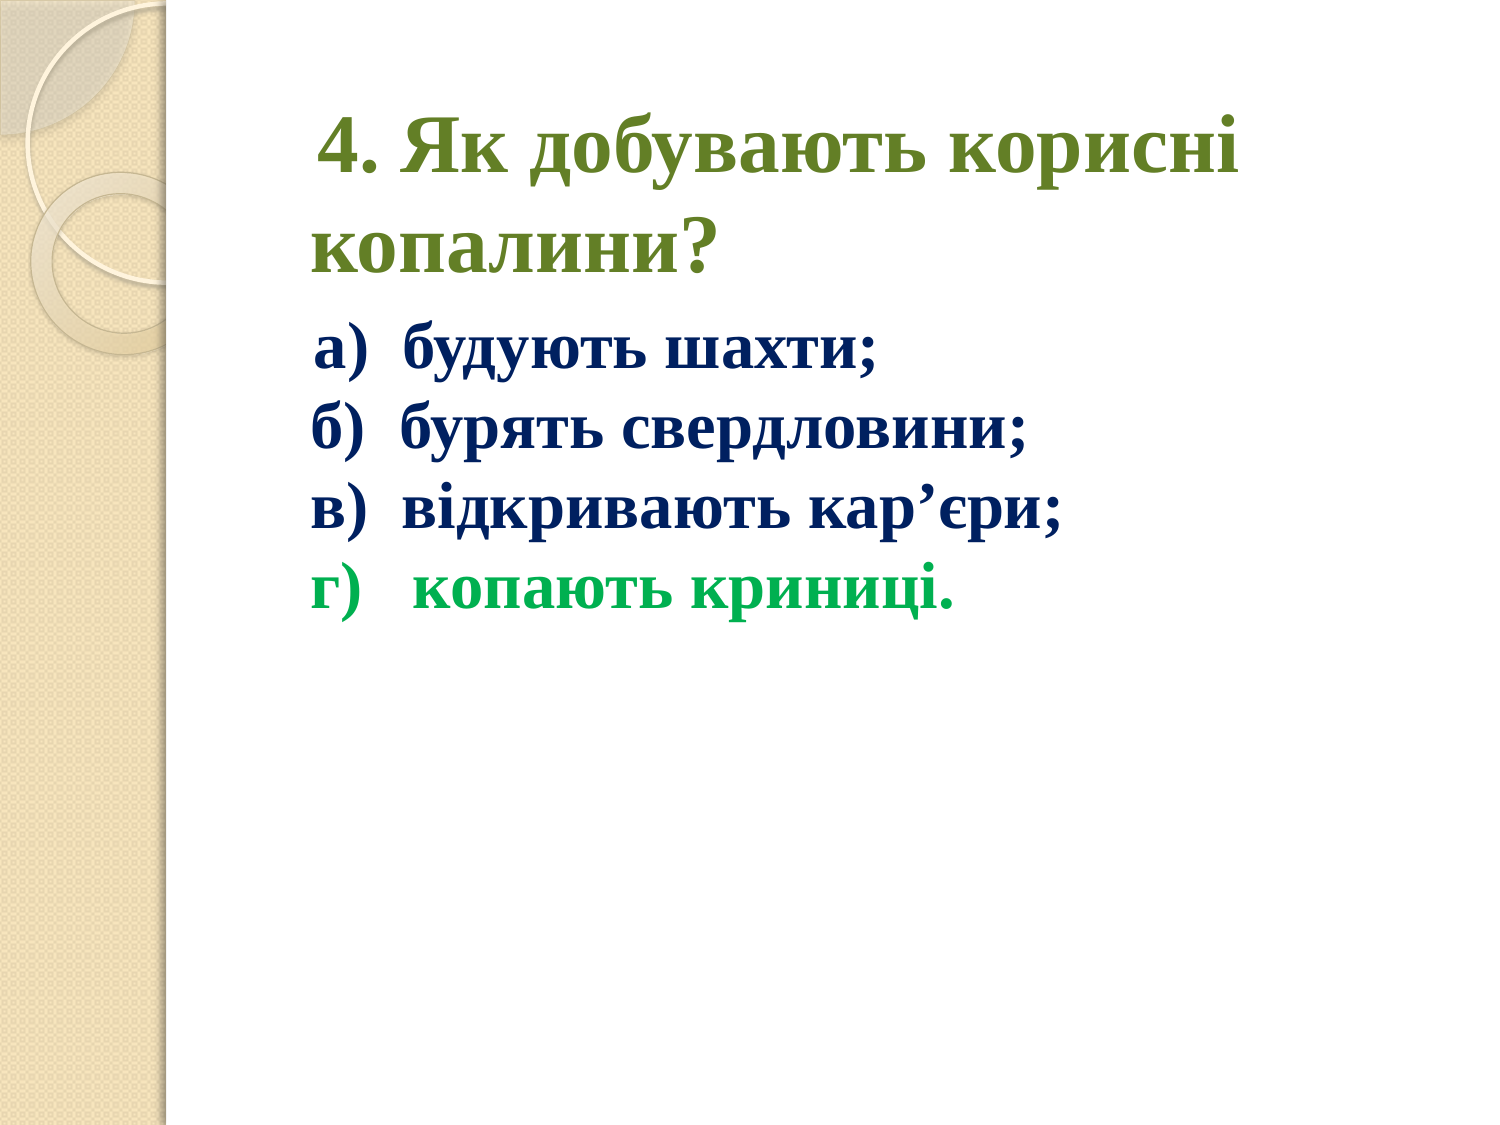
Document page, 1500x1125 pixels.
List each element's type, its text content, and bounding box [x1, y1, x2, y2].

list 4. Як добувають корисні копалини? а) будують шахти; б) бурять свердловини; в) відкривають кар’єри; г) копають криниці. [235, 82, 1466, 1025]
